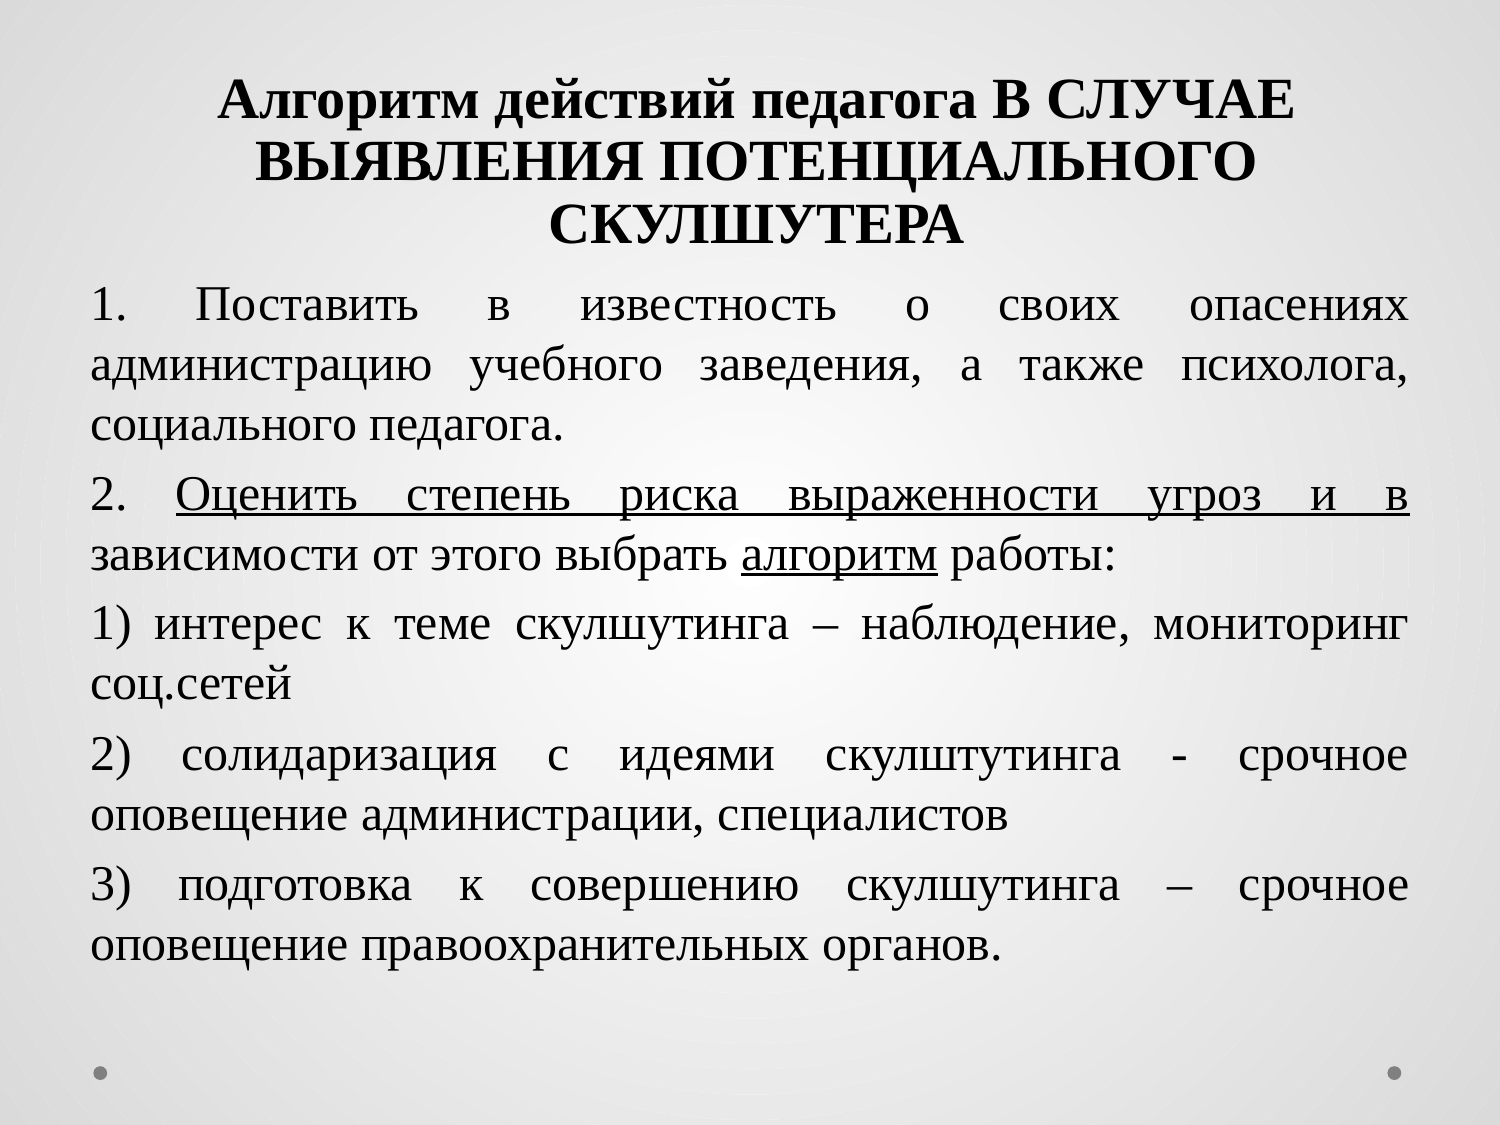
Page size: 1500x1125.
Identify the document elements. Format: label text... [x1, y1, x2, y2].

title Алгоритм действий педагога В СЛУЧАЕ ВЫЯВЛЕНИЯ ПОТЕНЦИАЛЬНОГО СКУЛШУТЕРА [88, 78, 1425, 262]
list 1. Поставить в известность о своих опасениях администрацию учебного заведения, а также психолога, социального педагога. 2. Оценить степень риска выраженности угроз и в зависимости от этого выбрать алгоритм работы: 1) интерес к теме скулшутинга – наблюдение, мониторинг соц.сетей 2) солидаризация с идеями скулштутинга - срочное оповещение администрации, специалистов 3) подготовка к совершению скулшутинга – срочное оповещение правоохранительных органов. [75, 262, 1425, 1005]
